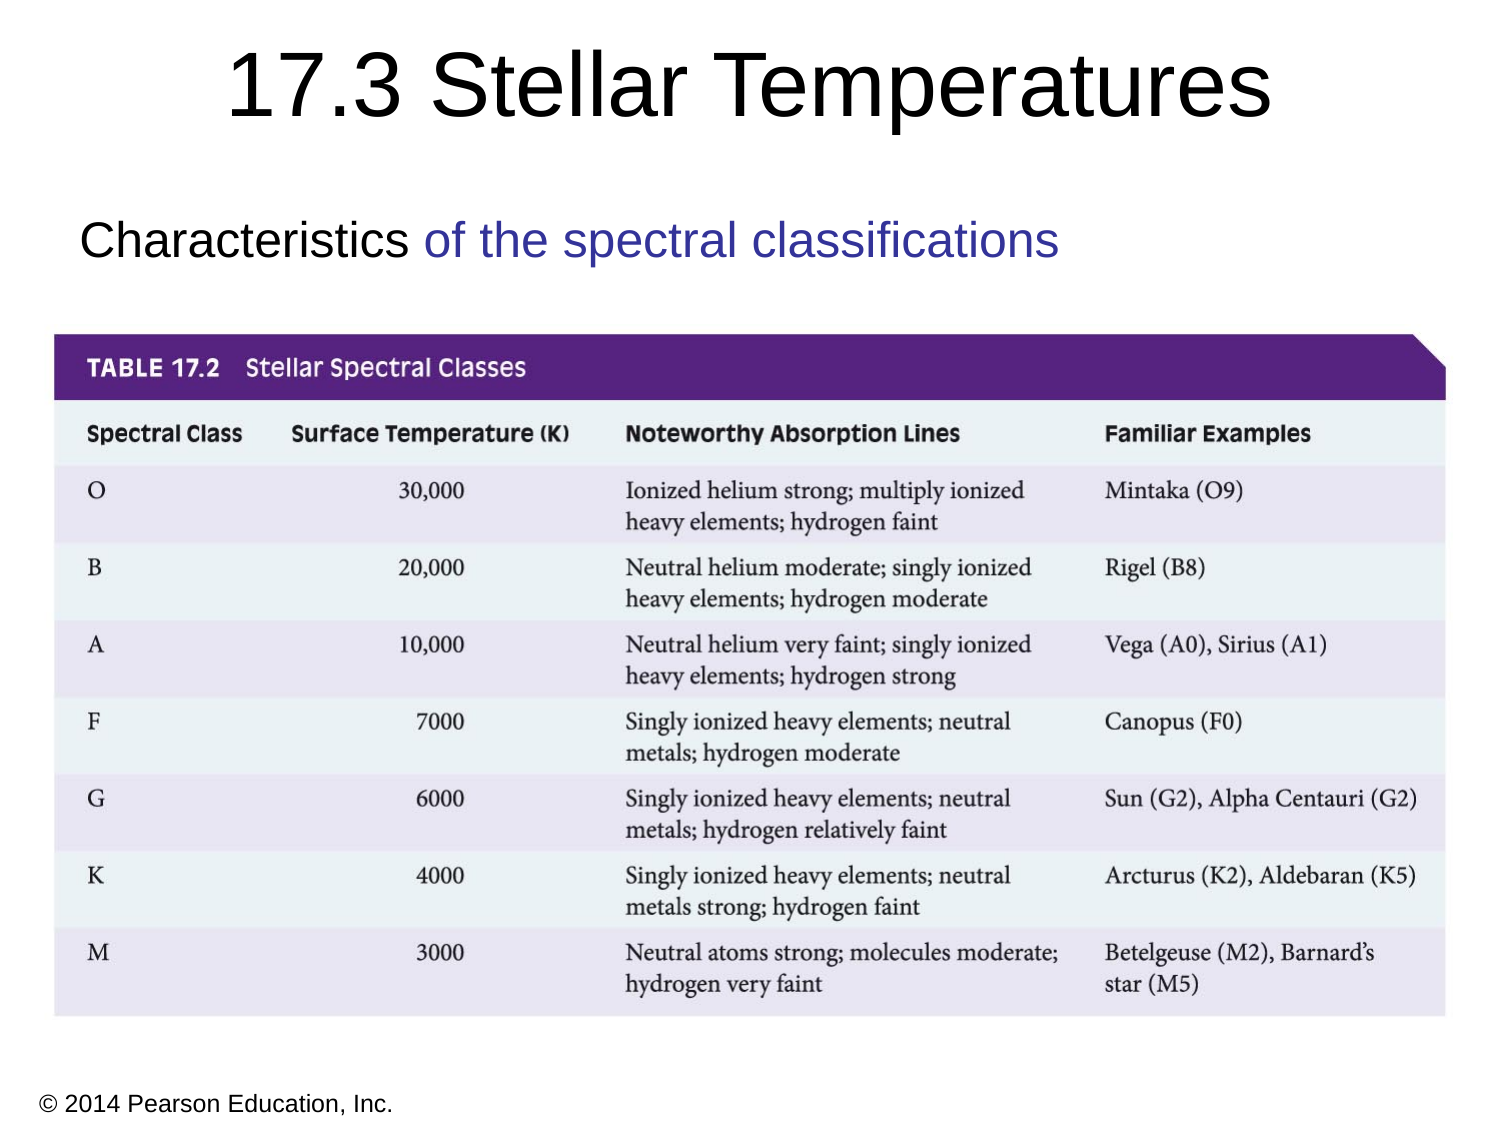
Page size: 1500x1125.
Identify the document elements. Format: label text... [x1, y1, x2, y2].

title 17.3 Stellar Temperatures [112, 0, 1388, 161]
text_box Characteristics of the spectral classifications [64, 199, 1238, 275]
picture [44, 324, 1456, 1020]
